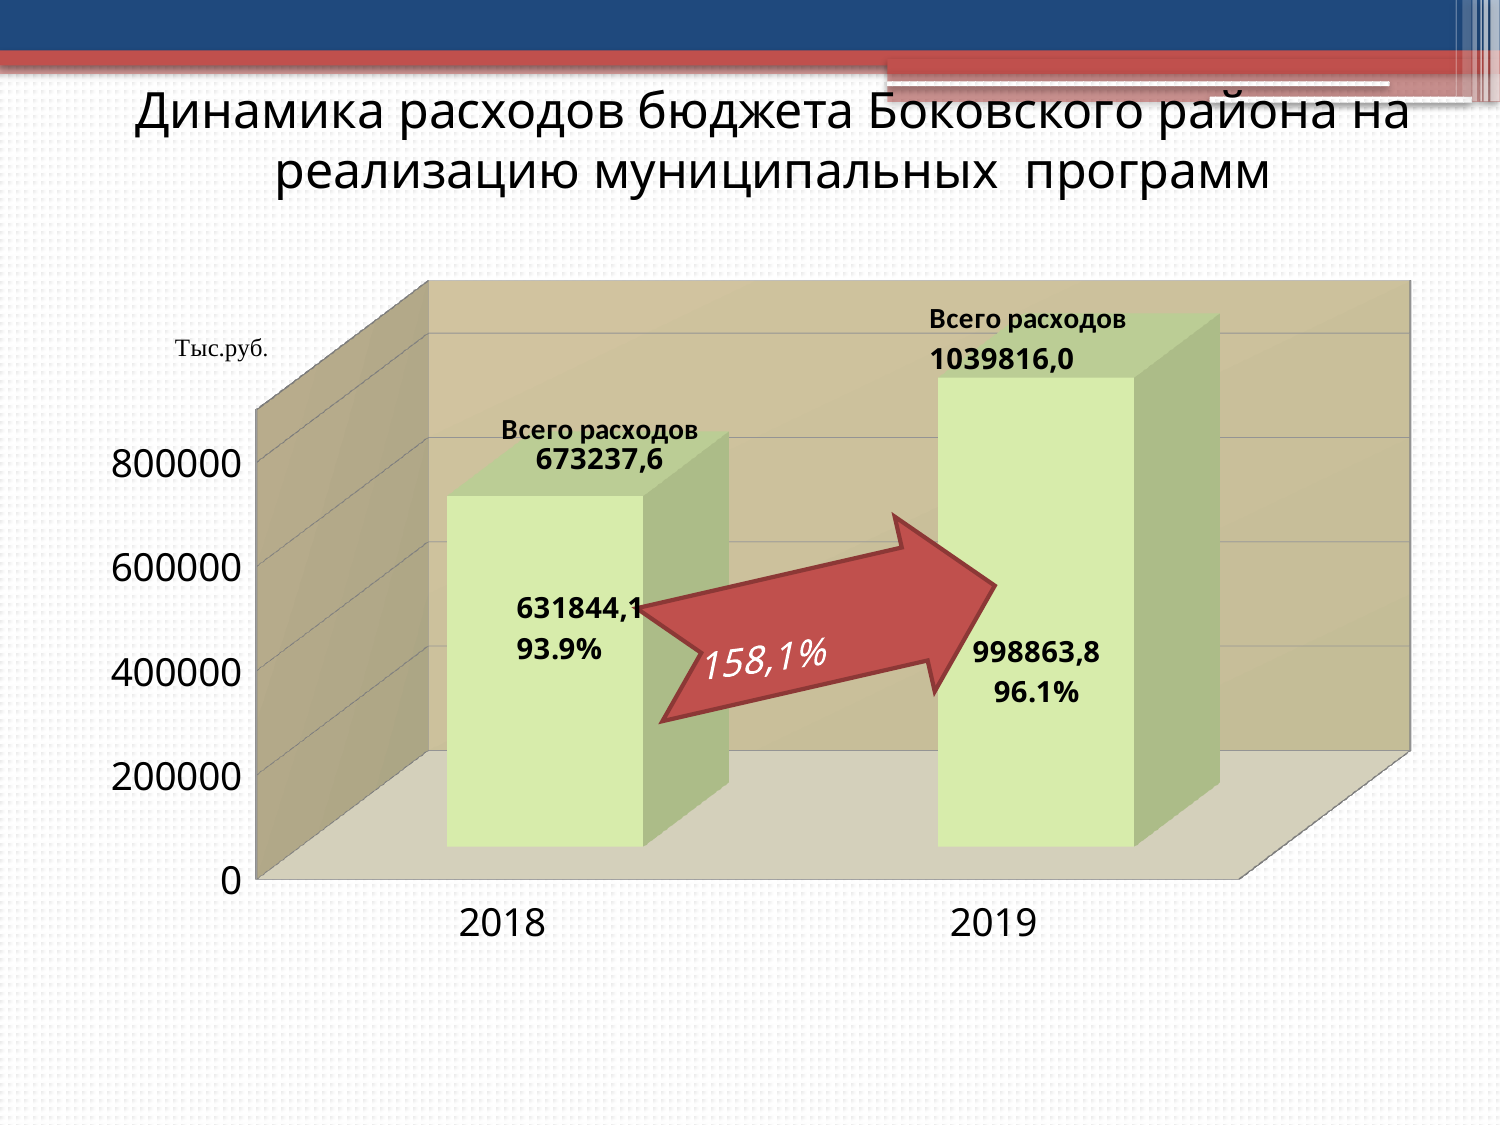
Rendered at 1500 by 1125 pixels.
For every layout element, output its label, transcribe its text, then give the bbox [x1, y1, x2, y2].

chart [82, 266, 1440, 961]
title Динамика расходов бюджета Боковского района на реализацию муниципальных программ [81, 44, 1466, 233]
